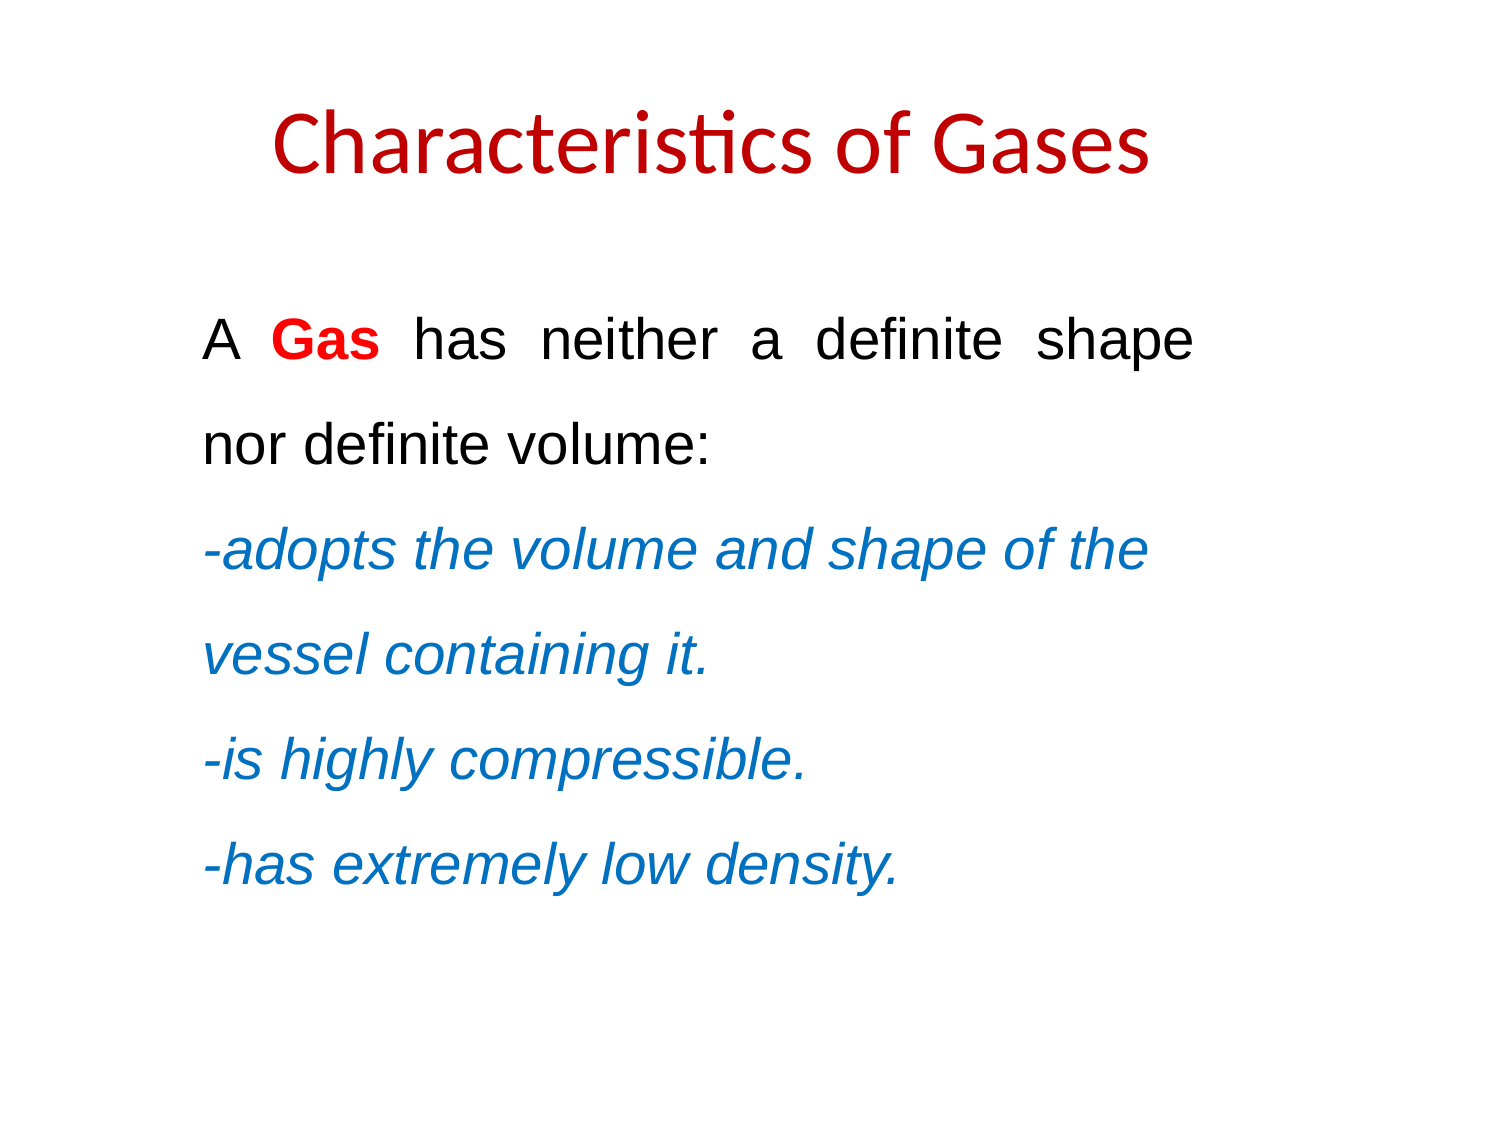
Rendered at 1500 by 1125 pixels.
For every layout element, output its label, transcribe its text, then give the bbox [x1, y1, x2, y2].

text_box Characteristics of Gases [74, 75, 1350, 263]
text_box A Gas has neither a definite shape nor definite volume: -adopts the volume and shape of the vessel containing it. -is highly compressible. -has extremely low density. [187, 258, 1313, 904]
